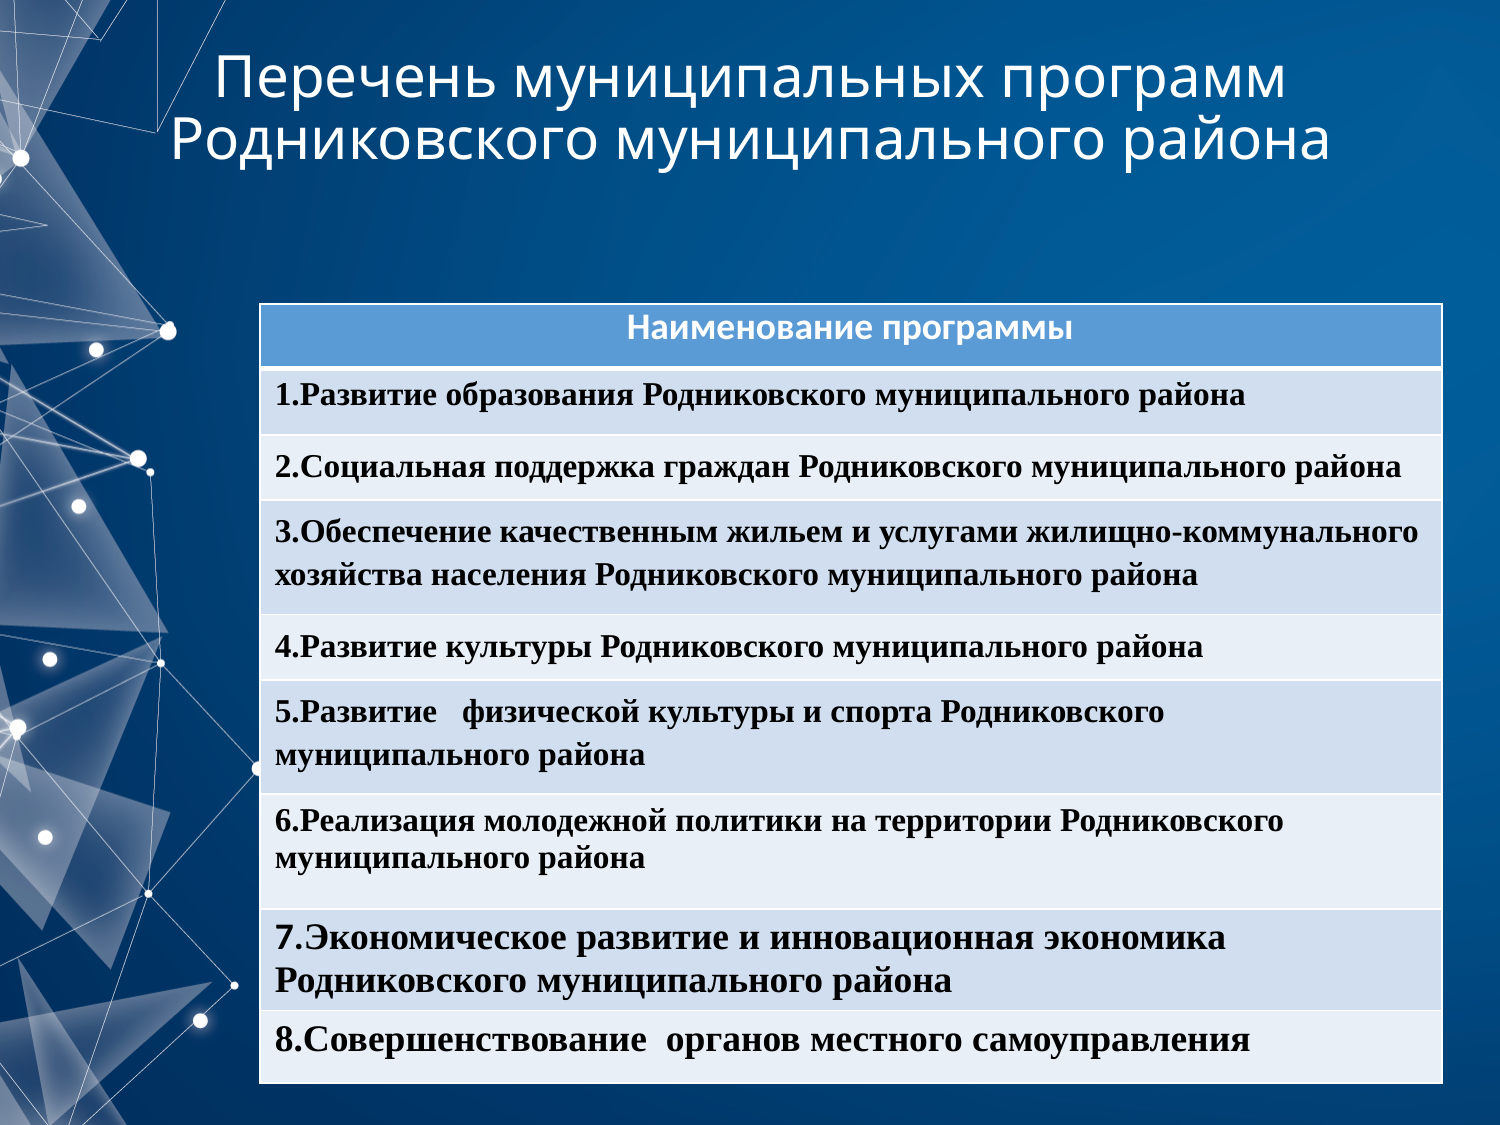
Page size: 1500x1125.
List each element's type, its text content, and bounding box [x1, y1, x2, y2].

table_cell 1.Развитие образования Родниковского муниципального района [261, 371, 1441, 434]
table_header Наименование программы [261, 305, 1441, 366]
table_cell 5.Развитие физической культуры и спорта Родниковского муниципального района [261, 681, 1441, 793]
table_cell 2.Социальная поддержка граждан Родниковского муниципального района [261, 436, 1441, 499]
title Перечень муниципальных программ Родниковского муниципального района [108, 0, 1395, 220]
table_cell 4.Развитие культуры Родниковского муниципального района [261, 615, 1441, 679]
table_cell 6.Реализация молодежной политики на территории Родниковского муниципального района [261, 795, 1441, 908]
table_cell 3.Обеспечение качественным жильем и услугами жилищно-коммунального хозяйства населения Родниковского муниципального района [261, 501, 1441, 614]
table_cell 7.Экономическое развитие и инновационная экономика Родниковского муниципального района [261, 910, 1441, 1010]
table_cell 8.Совершенствование органов местного самоуправления [261, 1011, 1441, 1082]
picture [0, 0, 1500, 1125]
